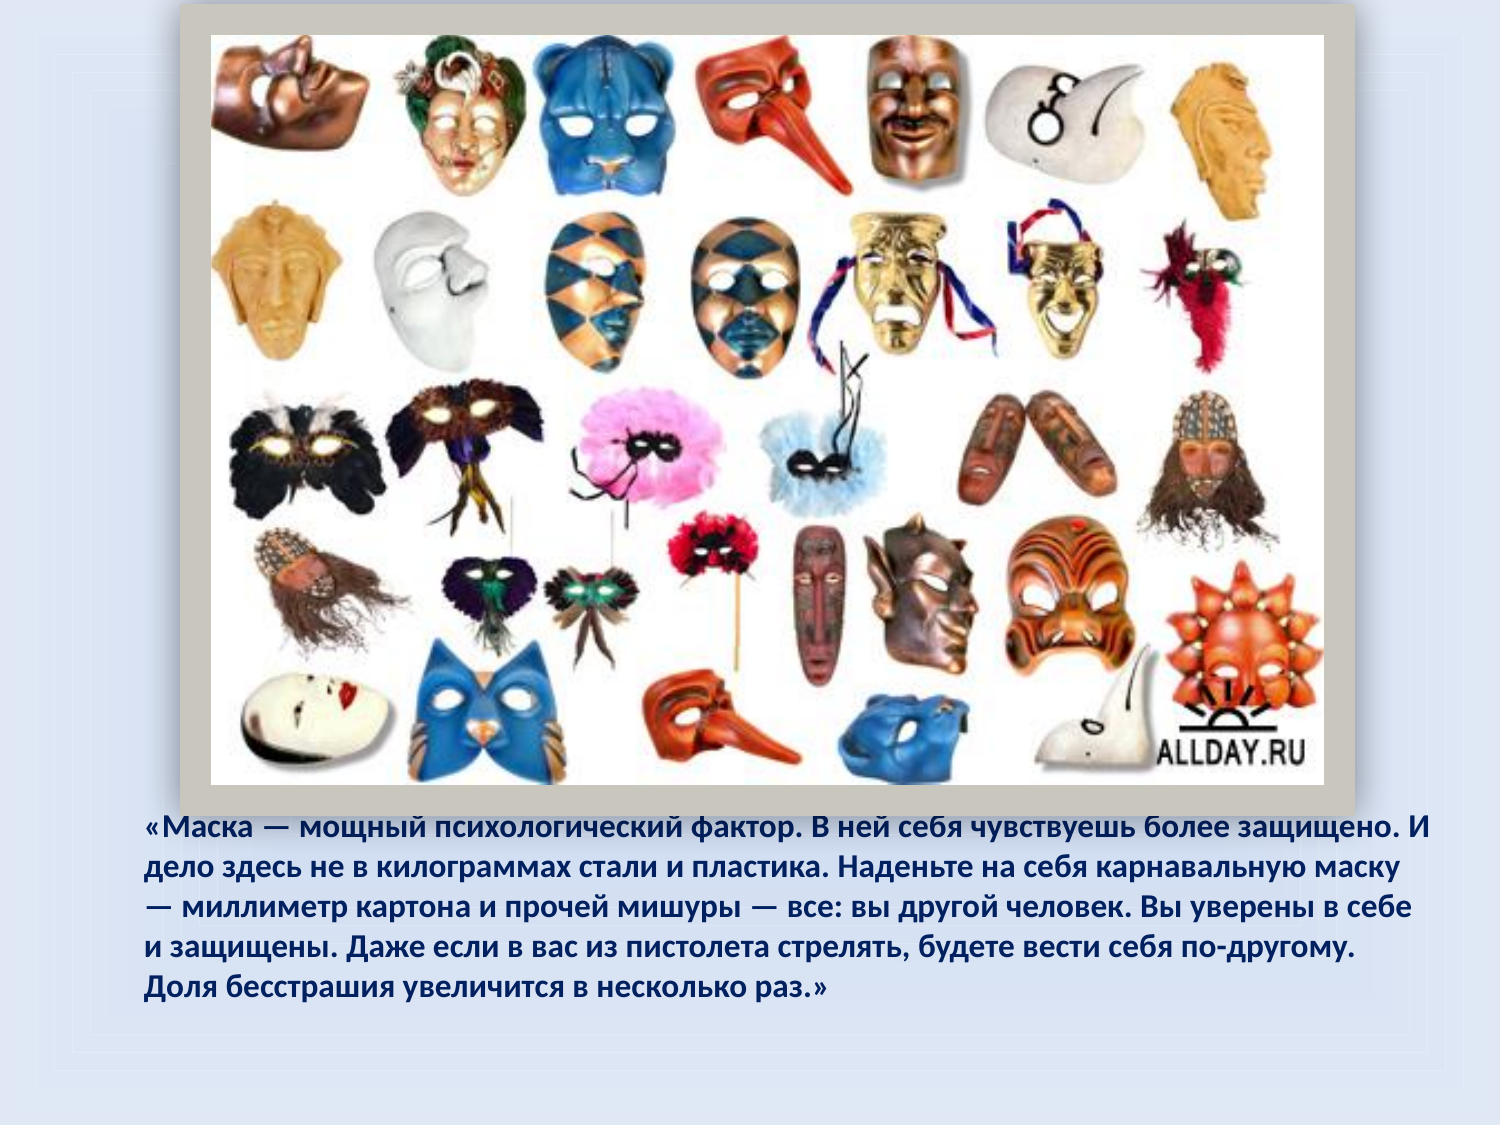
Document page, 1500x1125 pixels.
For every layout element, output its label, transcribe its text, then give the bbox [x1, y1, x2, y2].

list «Маска — мощный психологический фактор. В ней себя чувствуешь более защищено. И дело здесь не в килограммах стали и пластика. Наденьте на себя карнавальную маску — миллиметр картона и прочей мишуры — все: вы другой человек. Вы уверены в себе и защищены. Даже если в вас из пистолета стрелять, будете вести себя по-другому. Доля бесстрашия увеличится в несколько раз.» [128, 796, 1454, 1055]
picture [210, 34, 1325, 786]
